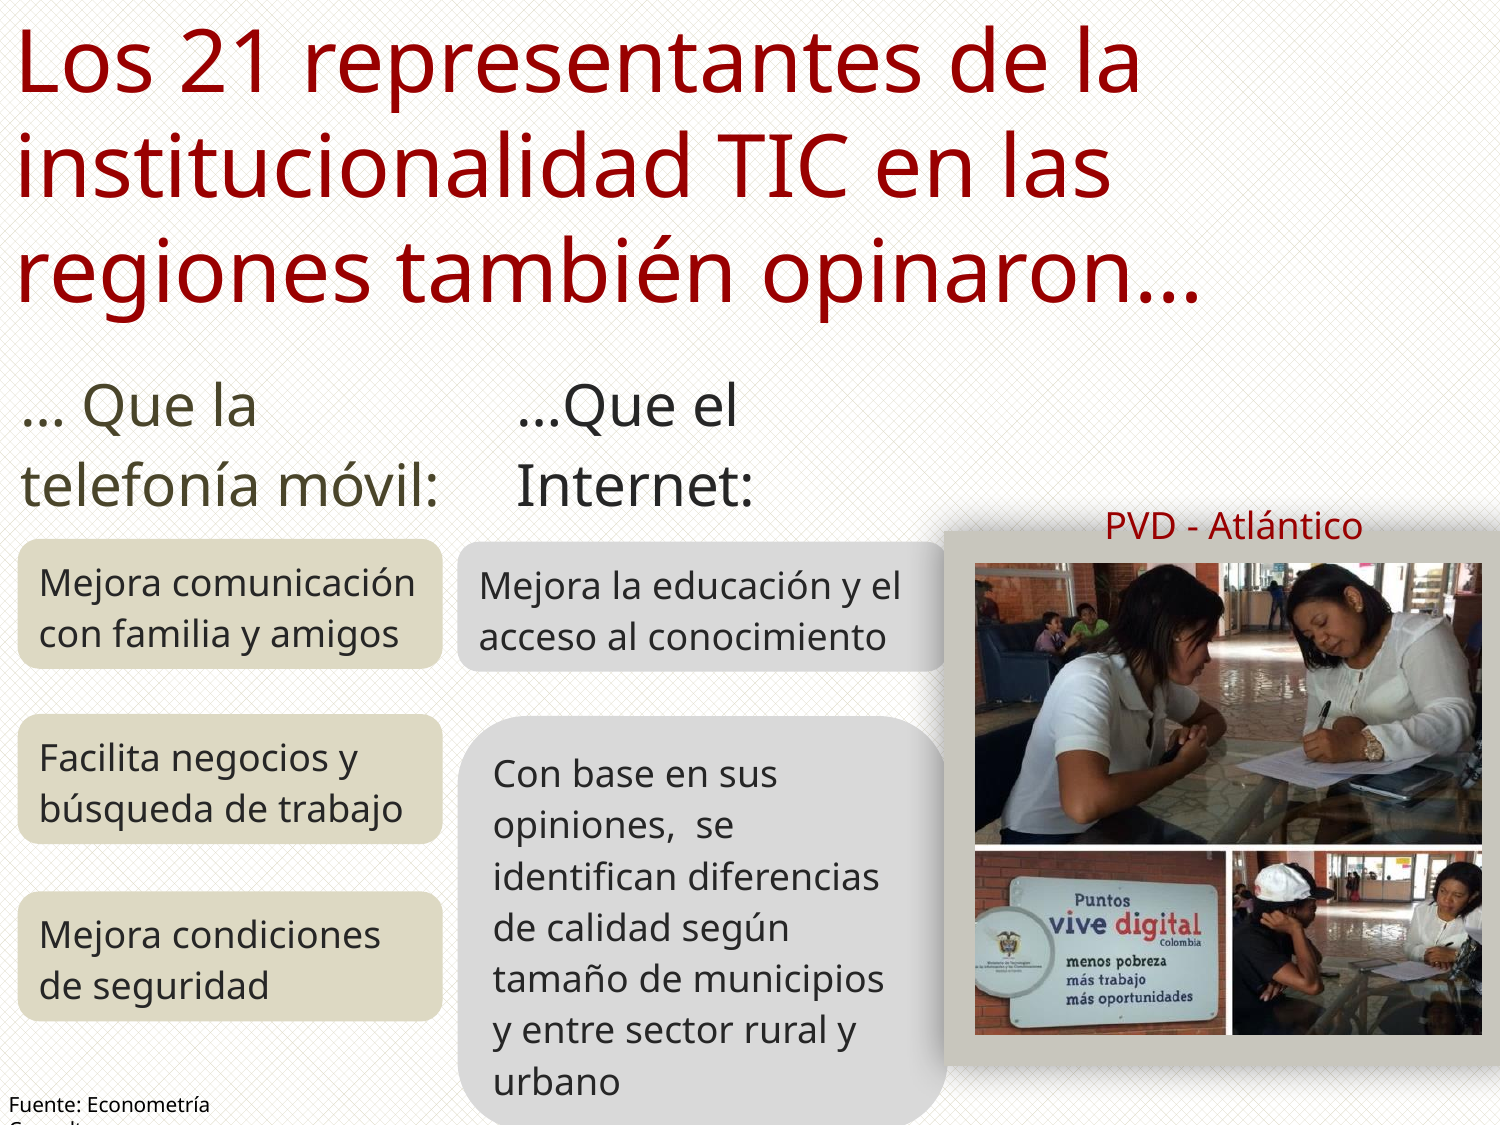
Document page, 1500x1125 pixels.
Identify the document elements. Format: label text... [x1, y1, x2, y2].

text_box PVD - Atlántico [974, 488, 1495, 555]
text_box …Que el Internet: [501, 350, 951, 526]
text_box Mejora condiciones de seguridad [17, 891, 443, 1022]
text_box Los 21 representantes de la institucionalidad TIC en las regiones también opinaron… [0, 0, 1500, 327]
text_box Con base en sus opiniones, se identifican diferencias de calidad según tamaño de municipios y entre sector rural y urbano [457, 715, 943, 1125]
text_box Mejora comunicación con familia y amigos [17, 538, 443, 669]
text_box Mejora la educación y el acceso al conocimiento [457, 541, 919, 672]
text_box Facilita negocios y búsqueda de trabajo [17, 713, 443, 845]
picture [974, 562, 1483, 1036]
text_box … Que la telefonía móvil: [5, 350, 467, 526]
text_box Fuente: Econometría Consultores [0, 1084, 313, 1125]
